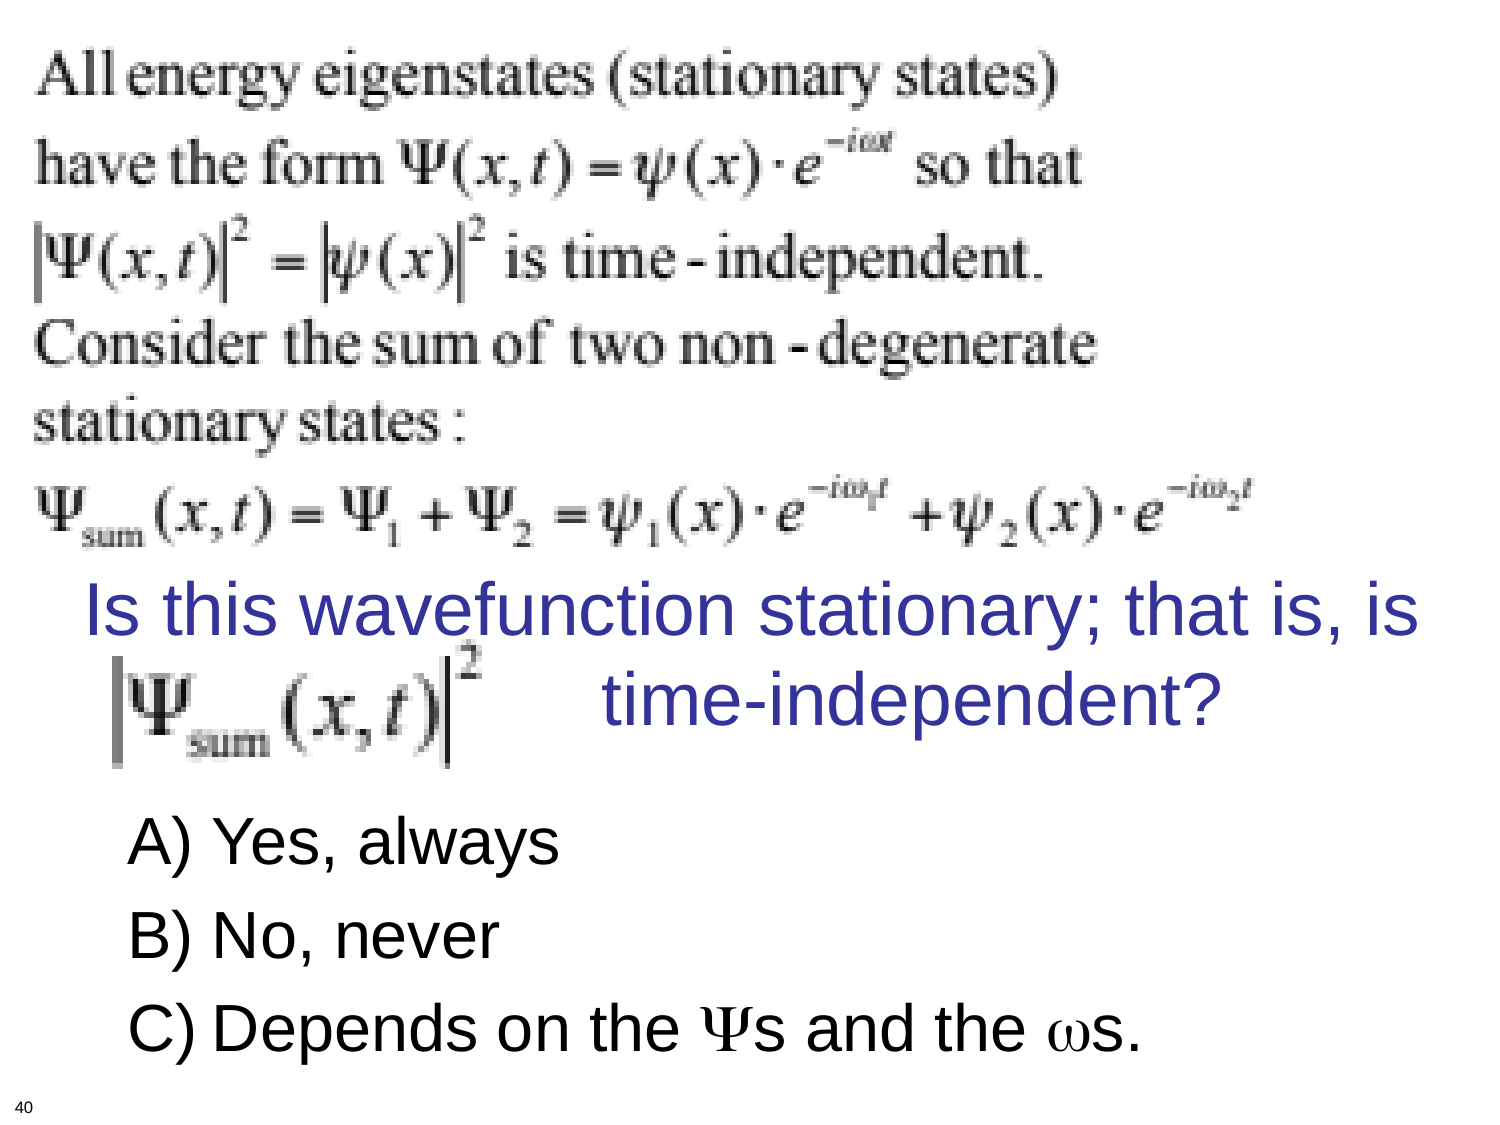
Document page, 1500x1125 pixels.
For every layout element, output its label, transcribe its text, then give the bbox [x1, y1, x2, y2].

text_box 40 [0, 1089, 50, 1125]
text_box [26, 38, 1264, 553]
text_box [102, 623, 488, 776]
title Is this wavefunction stationary; that is, is time-independent? [25, 552, 1500, 802]
list Yes, always No, never Depends on the Ys and the ws. [112, 802, 1388, 1091]
